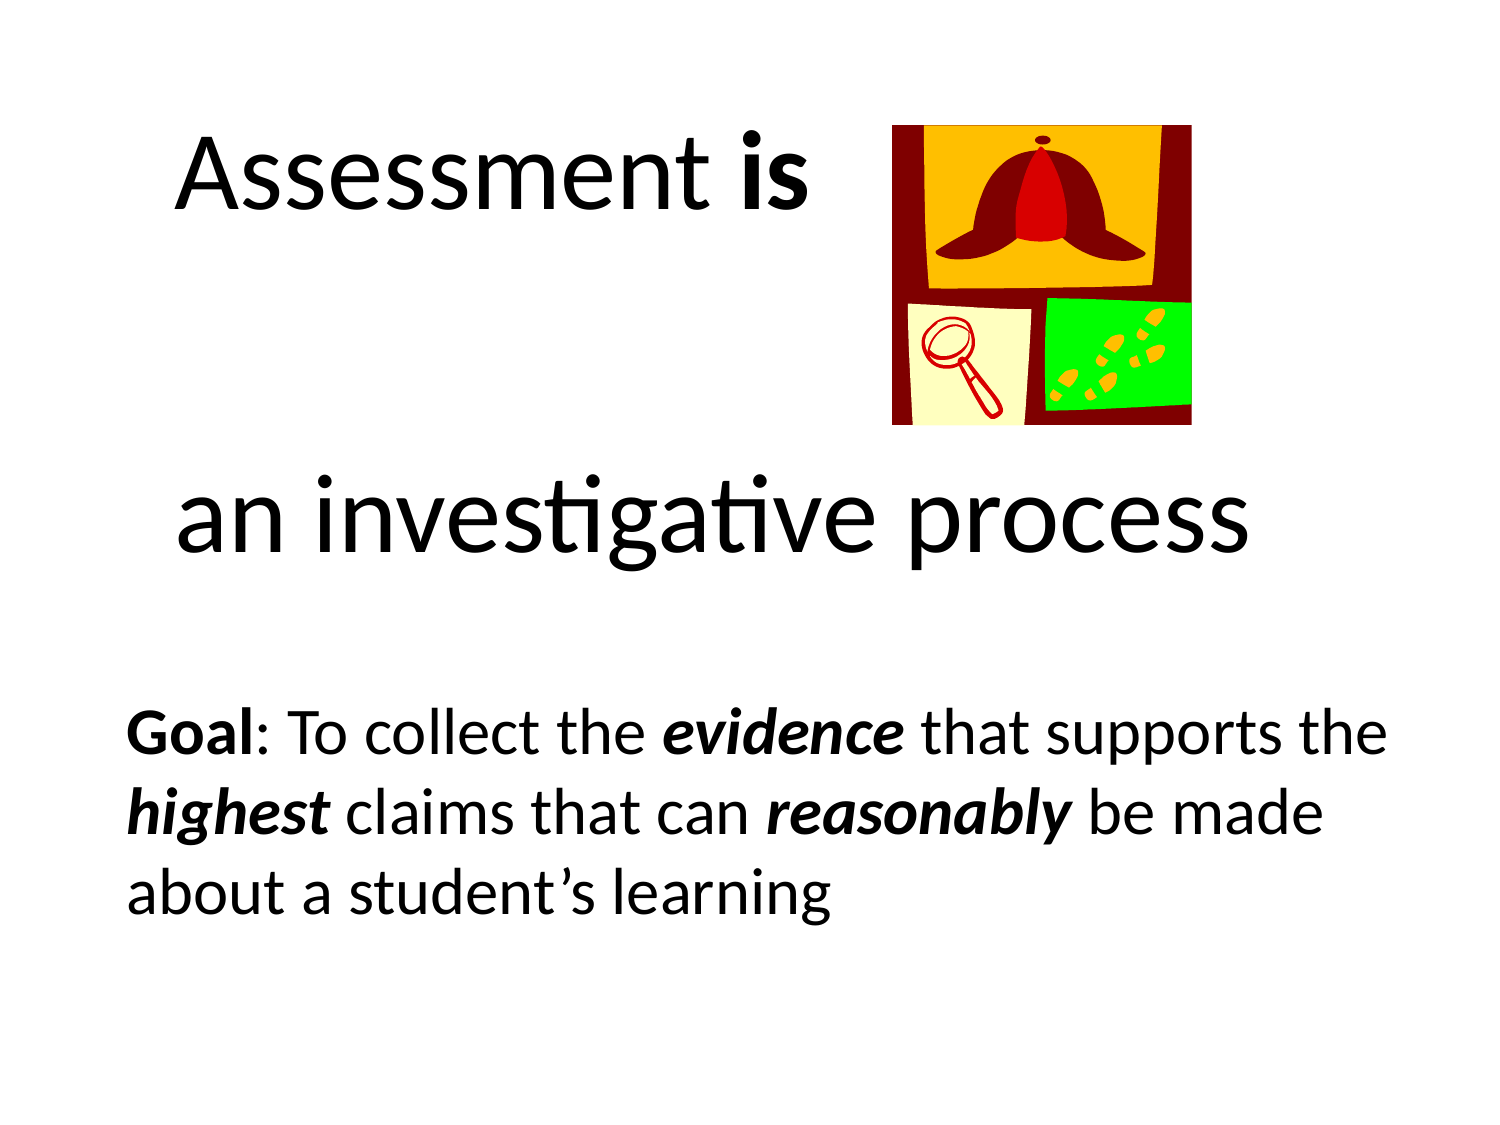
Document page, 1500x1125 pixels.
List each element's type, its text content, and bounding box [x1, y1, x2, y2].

picture [891, 125, 1192, 426]
text_box an investigative process [159, 432, 1294, 583]
text_box Goal: To collect the evidence that supports the highest claims that can reasonably be made about a student’s learning [112, 680, 1459, 936]
text_box Assessment is [159, 89, 880, 375]
